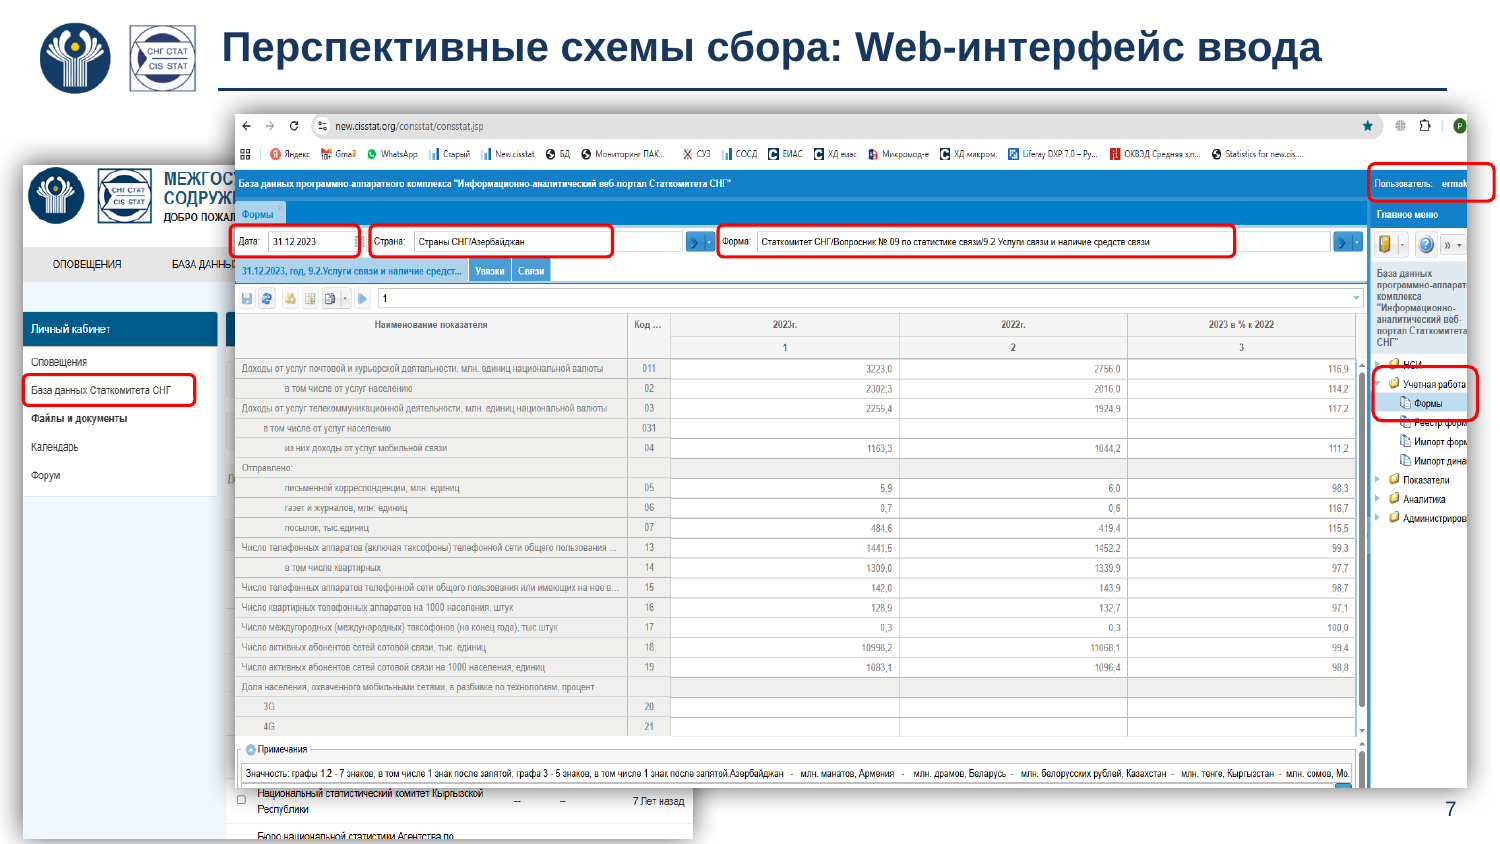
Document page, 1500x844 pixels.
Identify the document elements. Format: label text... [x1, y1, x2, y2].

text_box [23, 164, 693, 839]
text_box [229, 114, 1495, 789]
picture [0, 0, 296, 190]
title Перспективные схемы сбора: Web-интерфейс ввода [206, 0, 1500, 90]
